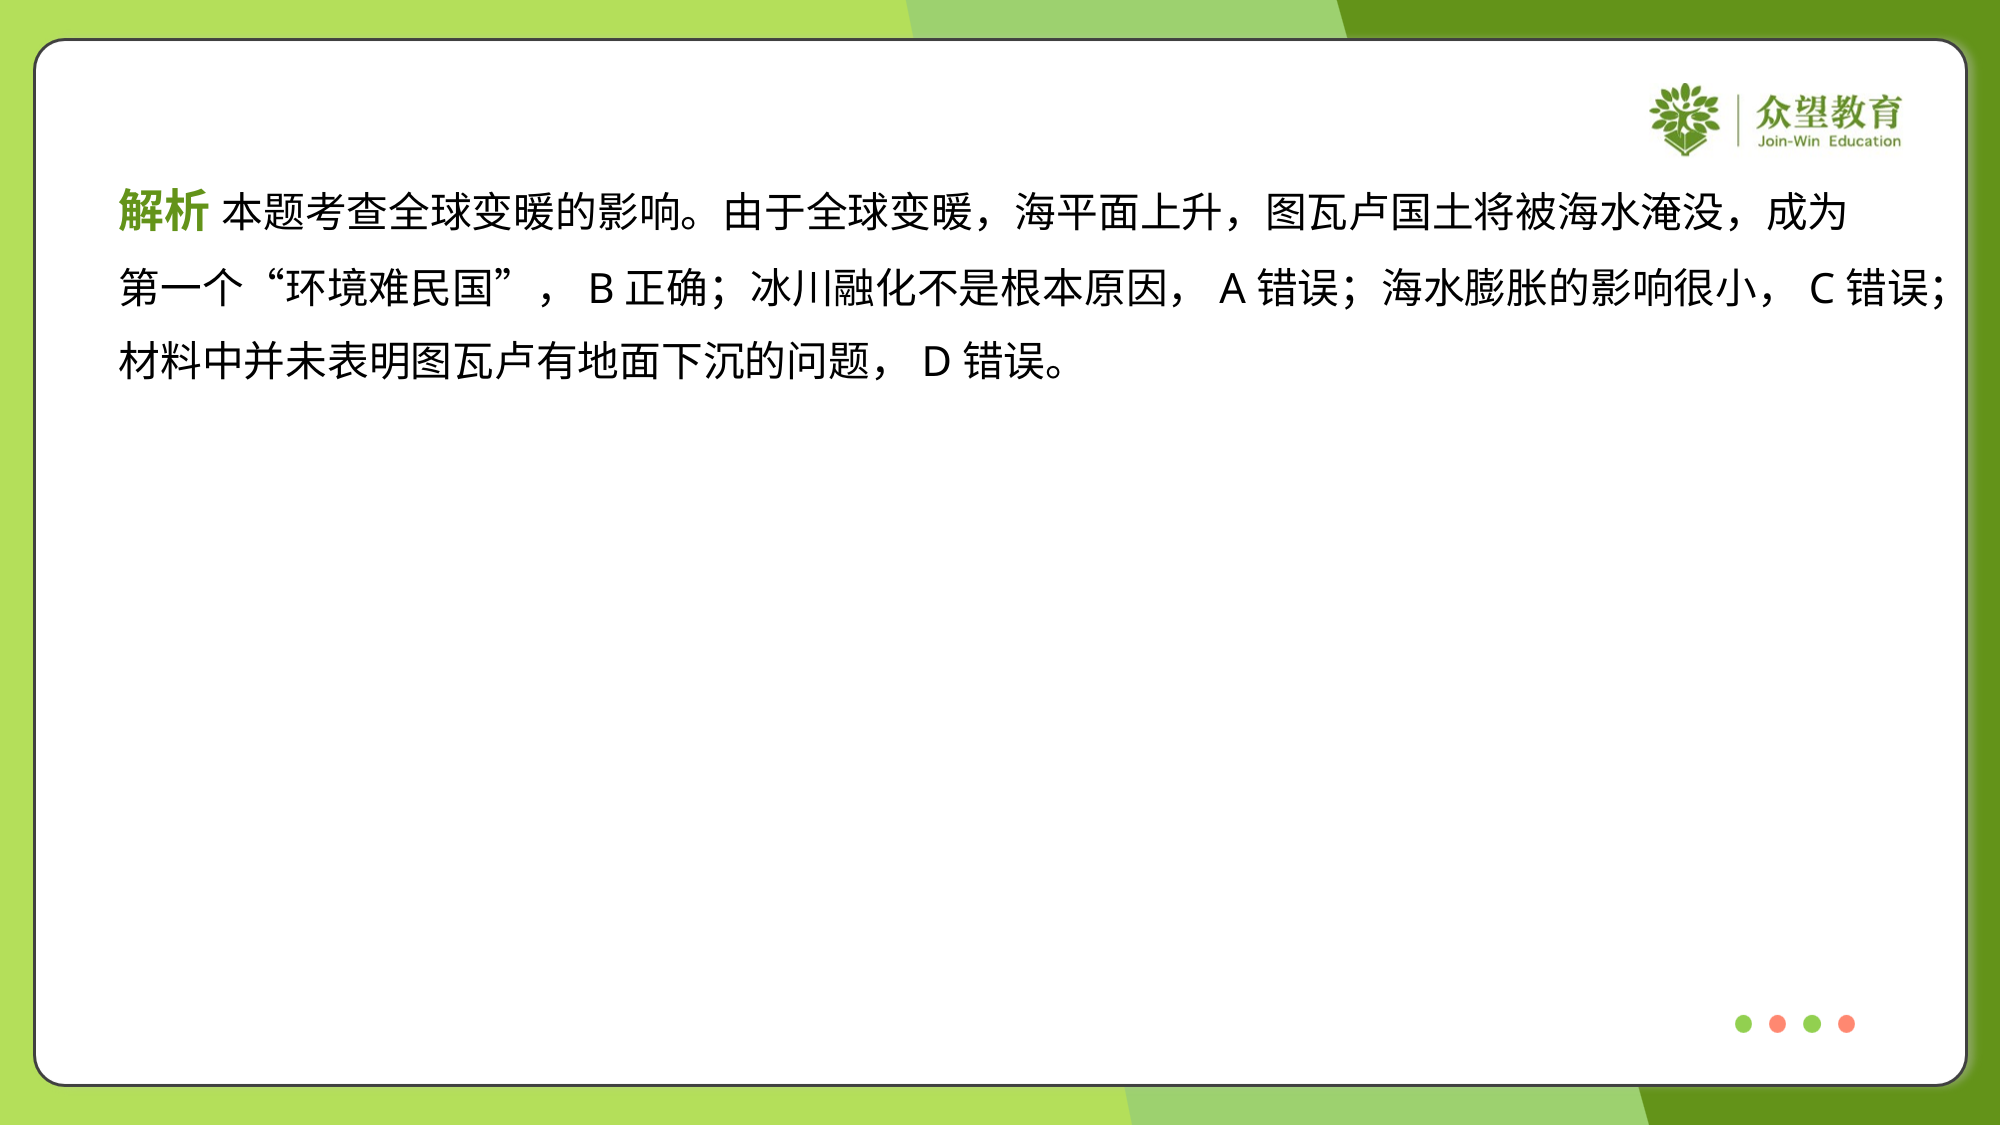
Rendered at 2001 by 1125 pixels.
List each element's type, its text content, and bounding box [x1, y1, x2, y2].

text_box 解析 本题考查全球变暖的影响。由于全球变暖，海平面上升，图瓦卢国土将被海水淹没，成为 第一个“环境难民国”，B正确；冰川融化不是根本原因，A错误；海水膨胀的影响很小，C错误； 材料中并未表明图瓦卢有地面下沉的问题，D错误。 [118, 159, 1883, 377]
picture [0, 0, 2000, 1125]
